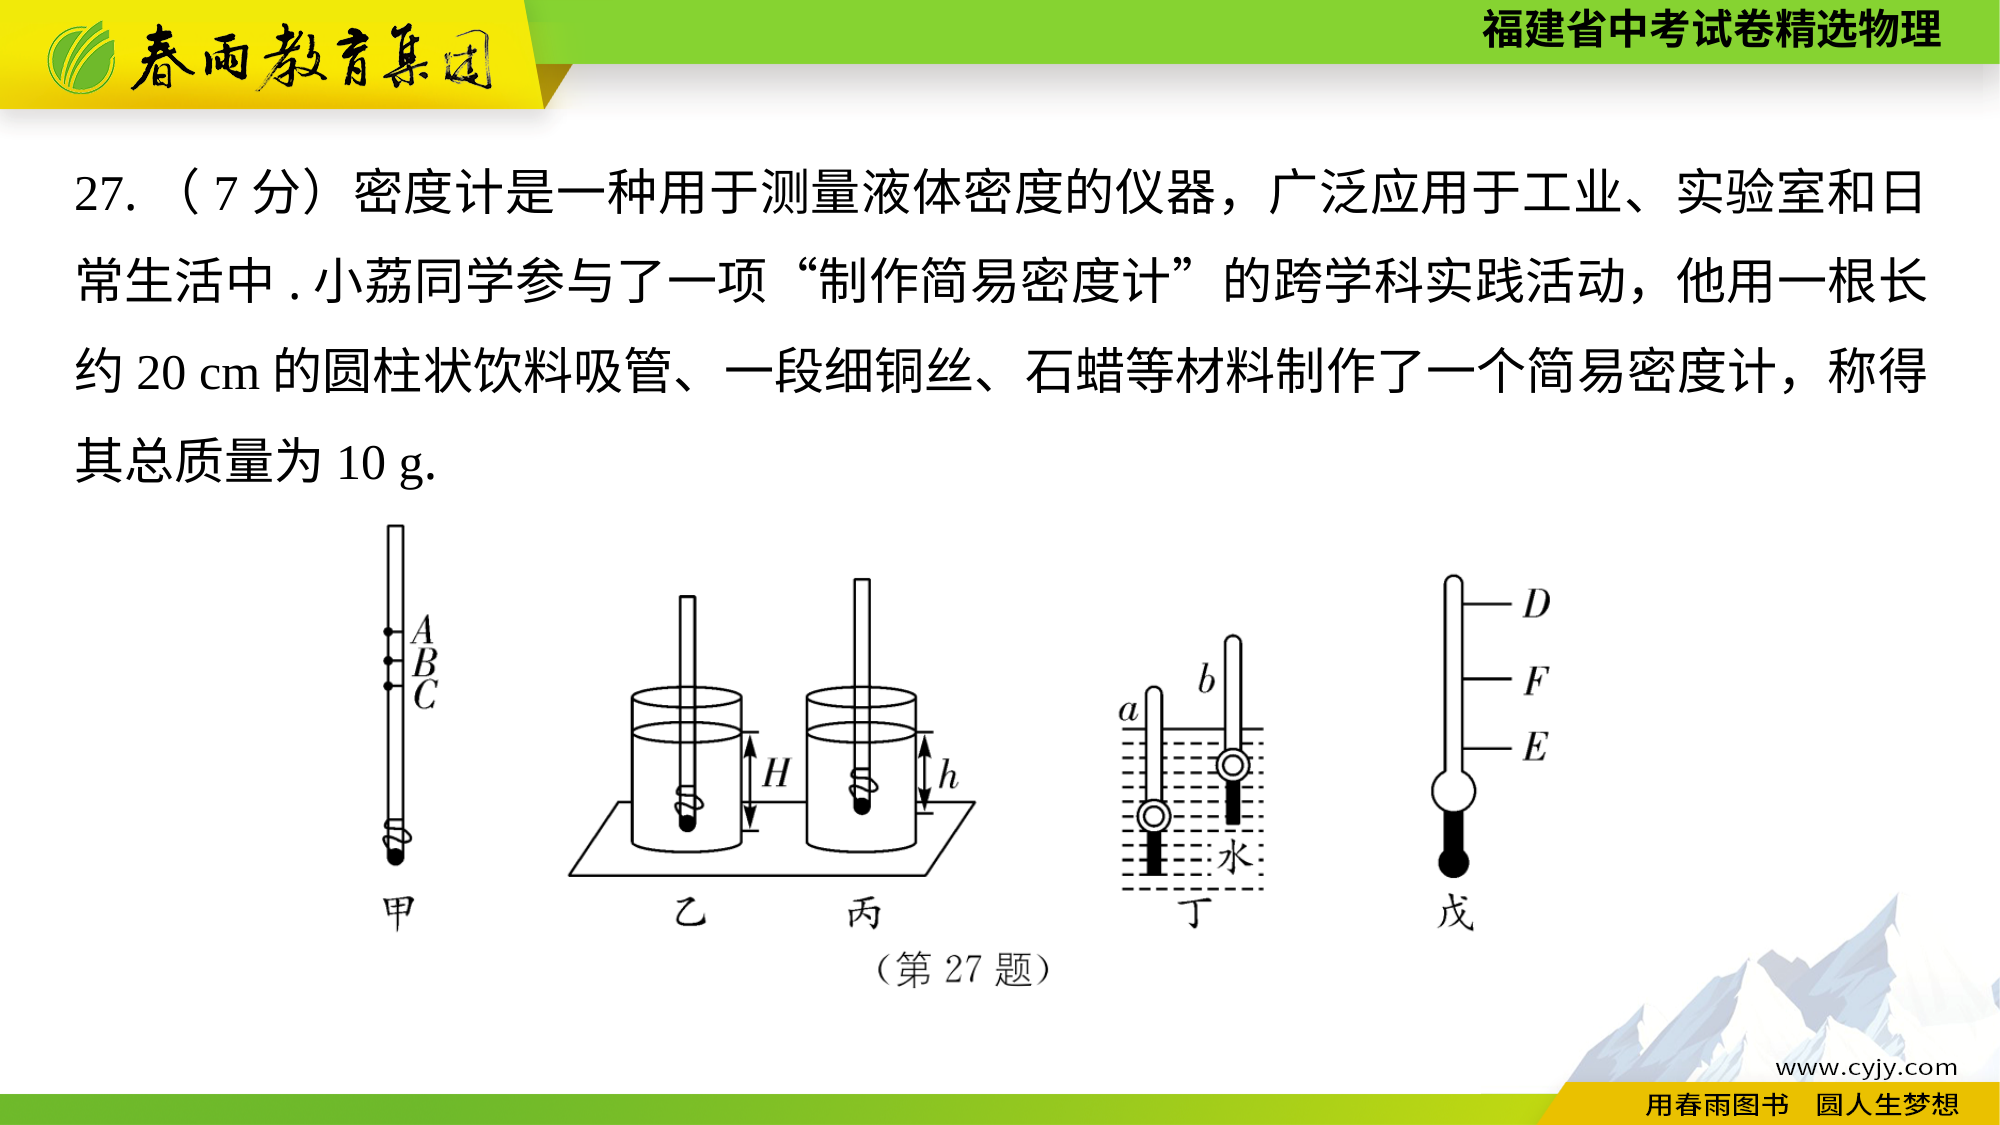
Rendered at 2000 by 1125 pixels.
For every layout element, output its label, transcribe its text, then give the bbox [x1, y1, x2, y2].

picture [0, 0, 2000, 1125]
list 27.（7分）密度计是一种用于测量液体密度的仪器，广泛应用于工业、实验室和日常生活中.小荔同学参与了一项“制作简易密度计”的跨学科实践活动，他用一根长约20 cm的圆柱状饮料吸管、一段细铜丝、石蜡等材料制作了一个简易密度计，称得其总质量为10 g. [59, 122, 1944, 490]
